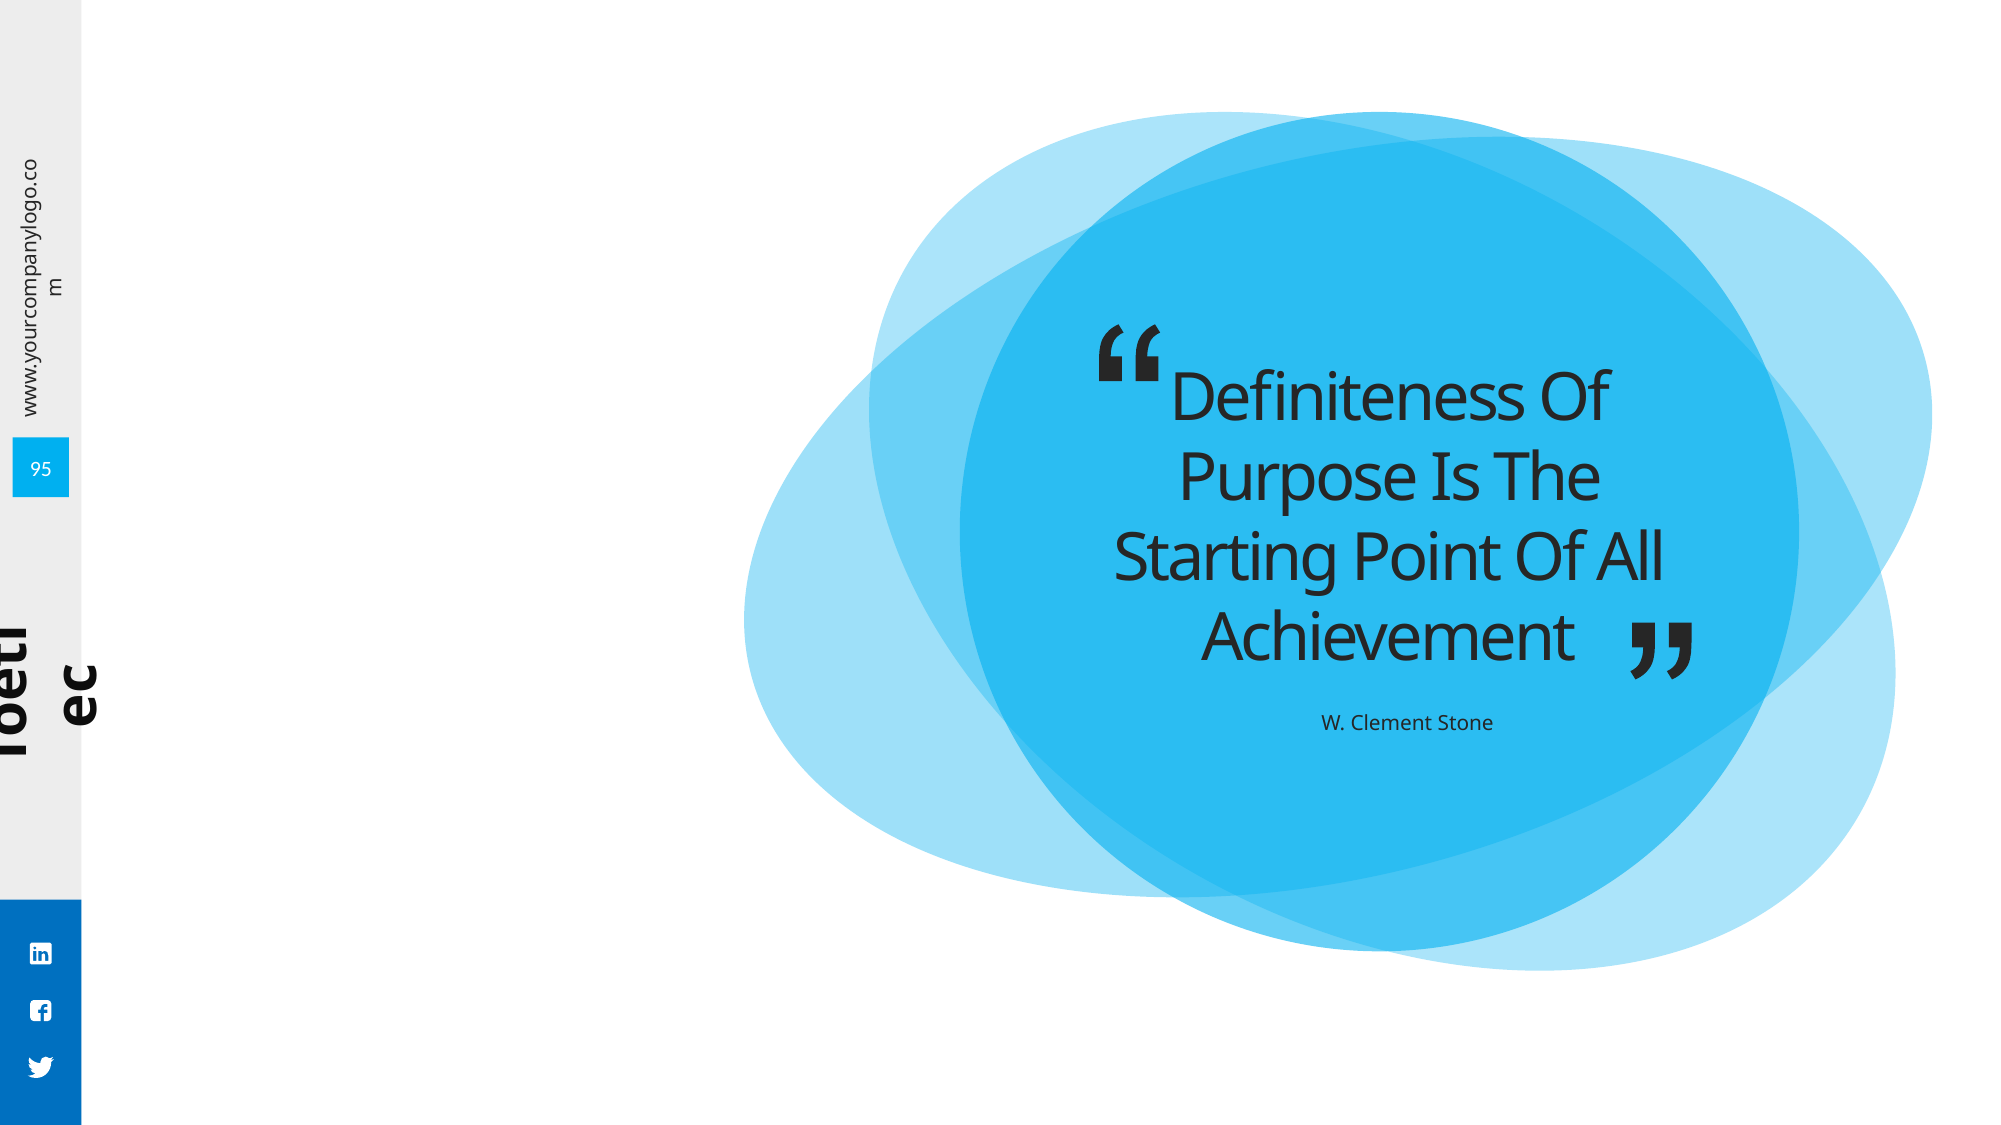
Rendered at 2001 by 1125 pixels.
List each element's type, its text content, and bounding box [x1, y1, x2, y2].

picture [81, 0, 2000, 1125]
slide_number 95 [12, 437, 69, 498]
